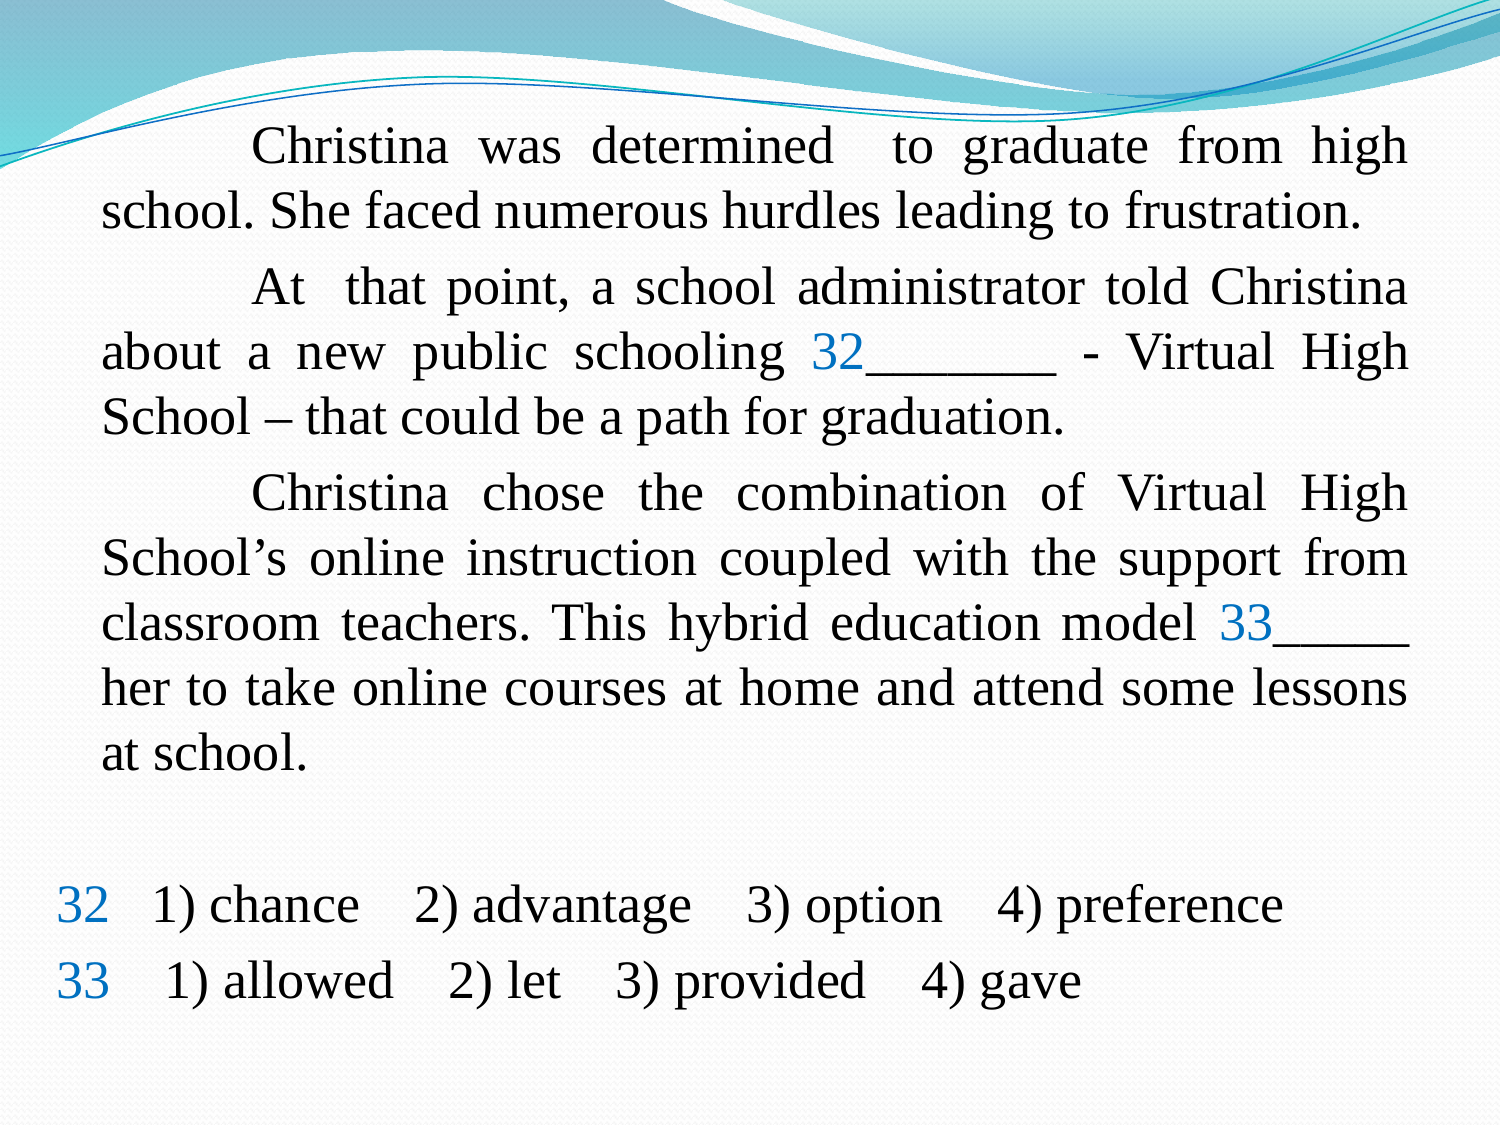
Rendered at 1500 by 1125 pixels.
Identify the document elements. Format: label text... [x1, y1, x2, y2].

list Christina was determined to graduate from high school. She faced numerous hurdles leading to frustration. At that point, a school administrator told Christina about a new public schooling 32_______ - Virtual High School – that could be a path for graduation. Christina chose the combination of Virtual High School’s online instruction coupled with the support from classroom teachers. This hybrid education model 33_____ her to take online courses at home and attend some lessons at school. 32 1) chance 2) advantage 3) option 4) preference 33 1) allowed 2) let 3) provided 4) gave [41, 101, 1425, 1083]
